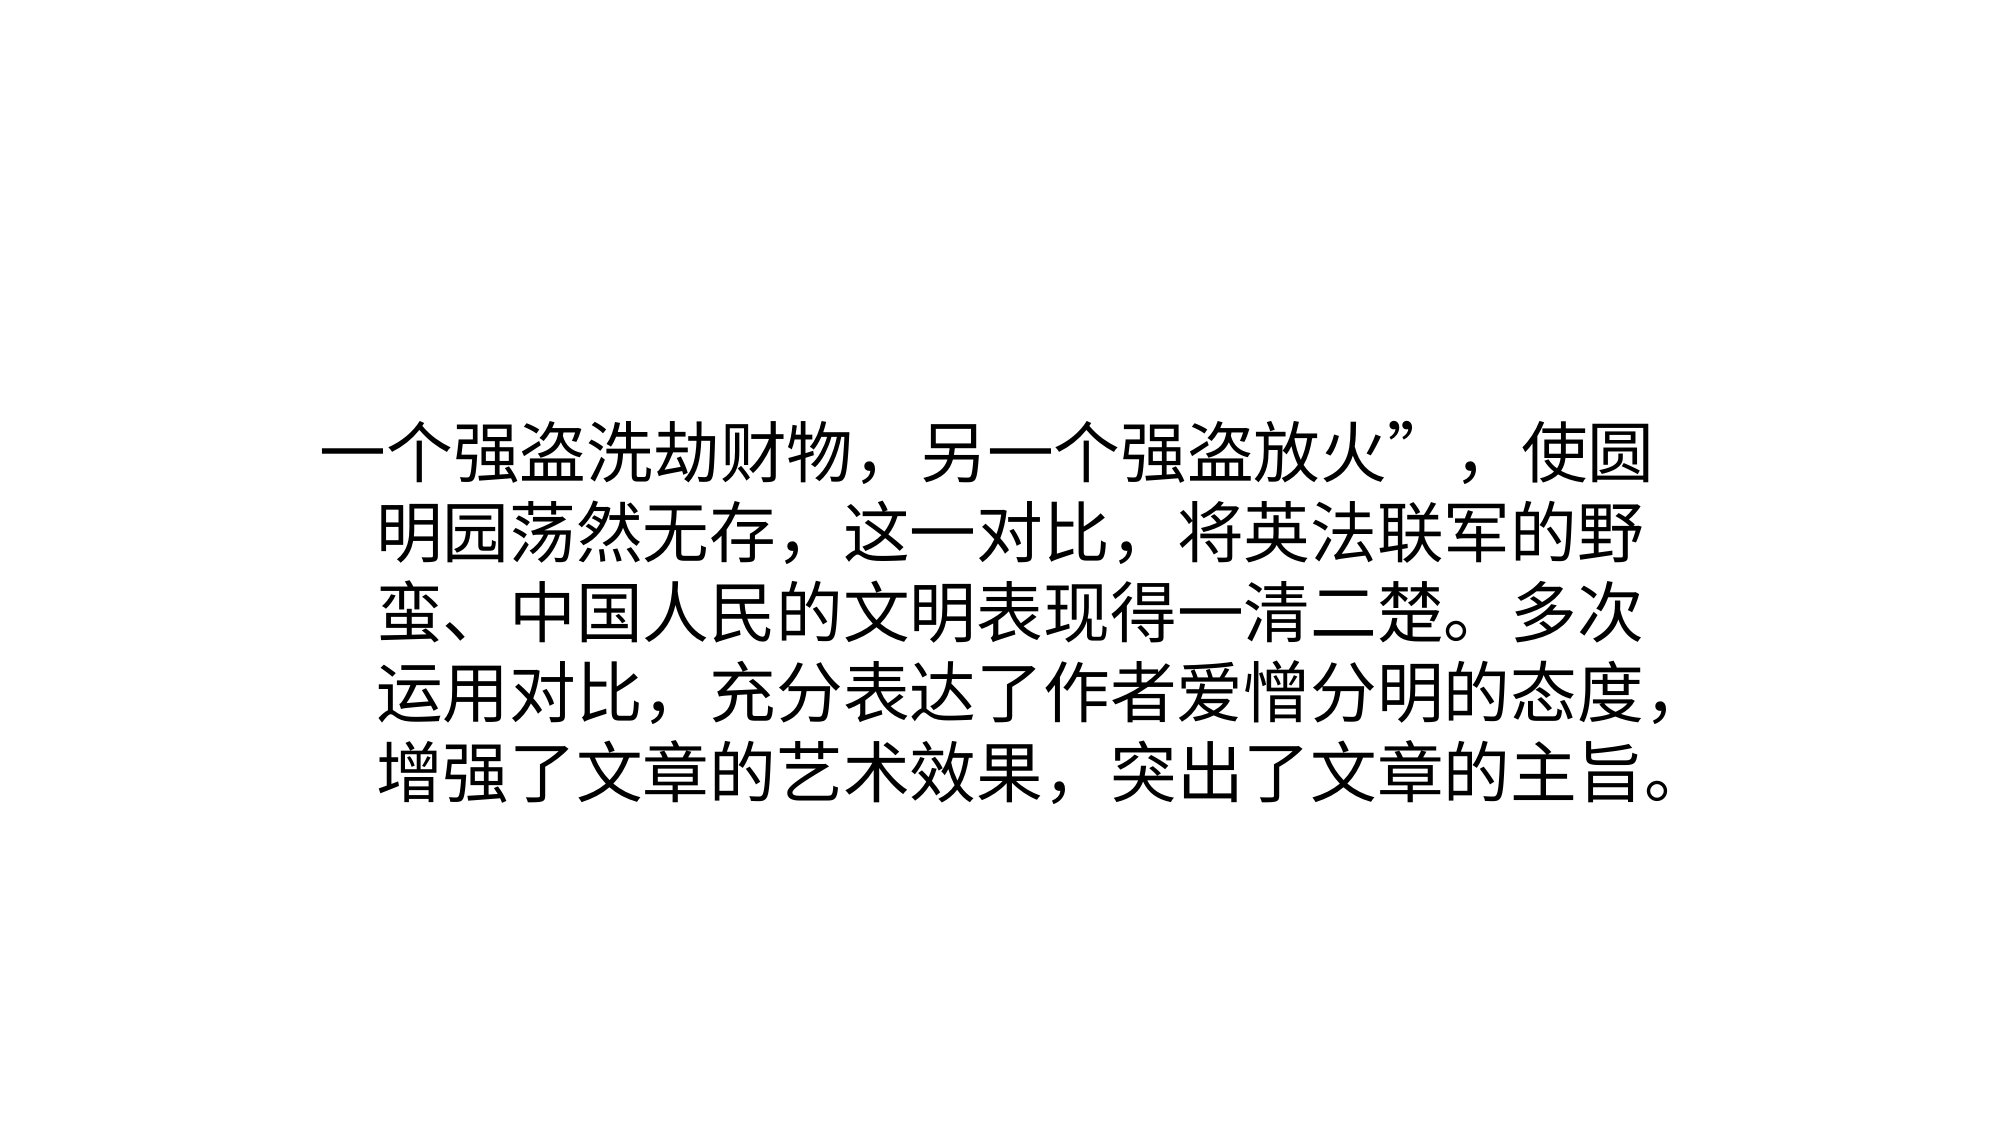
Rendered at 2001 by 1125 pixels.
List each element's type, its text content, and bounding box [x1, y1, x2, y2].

list 一个强盗洗劫财物，另一个强盗放火”，使圆明园荡然无存，这一对比，将英法联军的野蛮、中国人民的文明表现得一清二楚。多次运用对比，充分表达了作者爱憎分明的态度，增强了文章的艺术效果，突出了文章的主旨。 [304, 216, 1696, 870]
